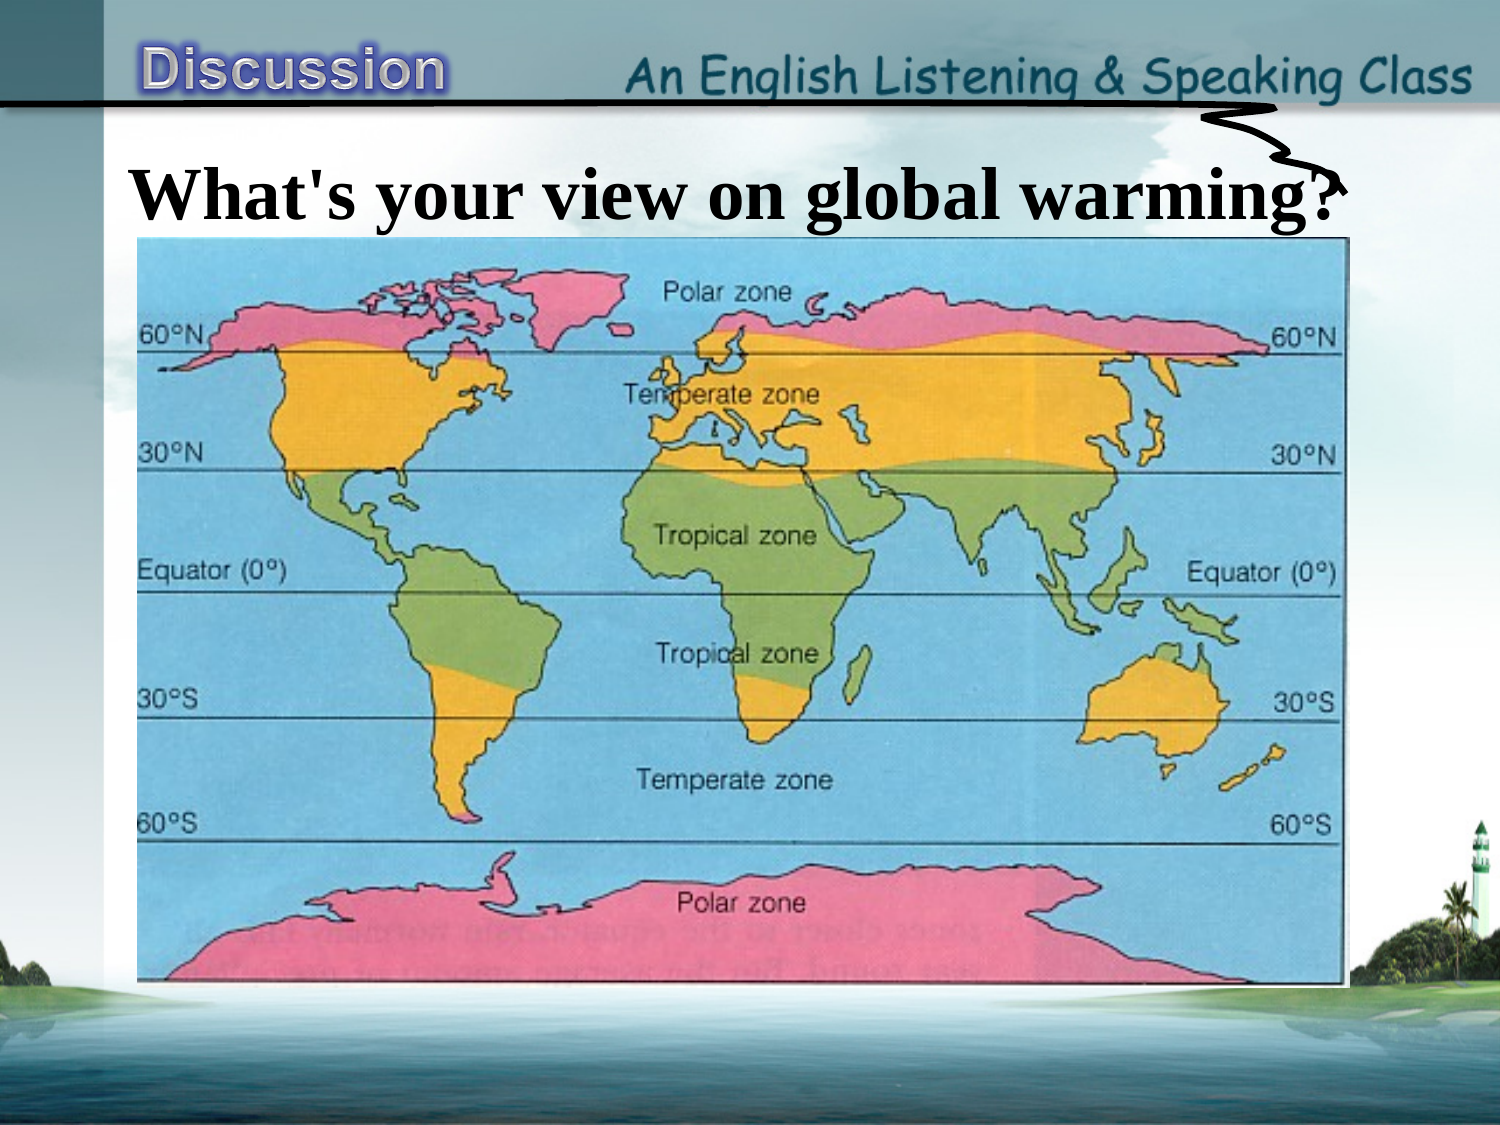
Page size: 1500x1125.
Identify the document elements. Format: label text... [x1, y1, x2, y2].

text_box What's your view on global warming? [112, 137, 1500, 243]
text_box [0, 103, 78, 110]
picture [0, 0, 1500, 1125]
